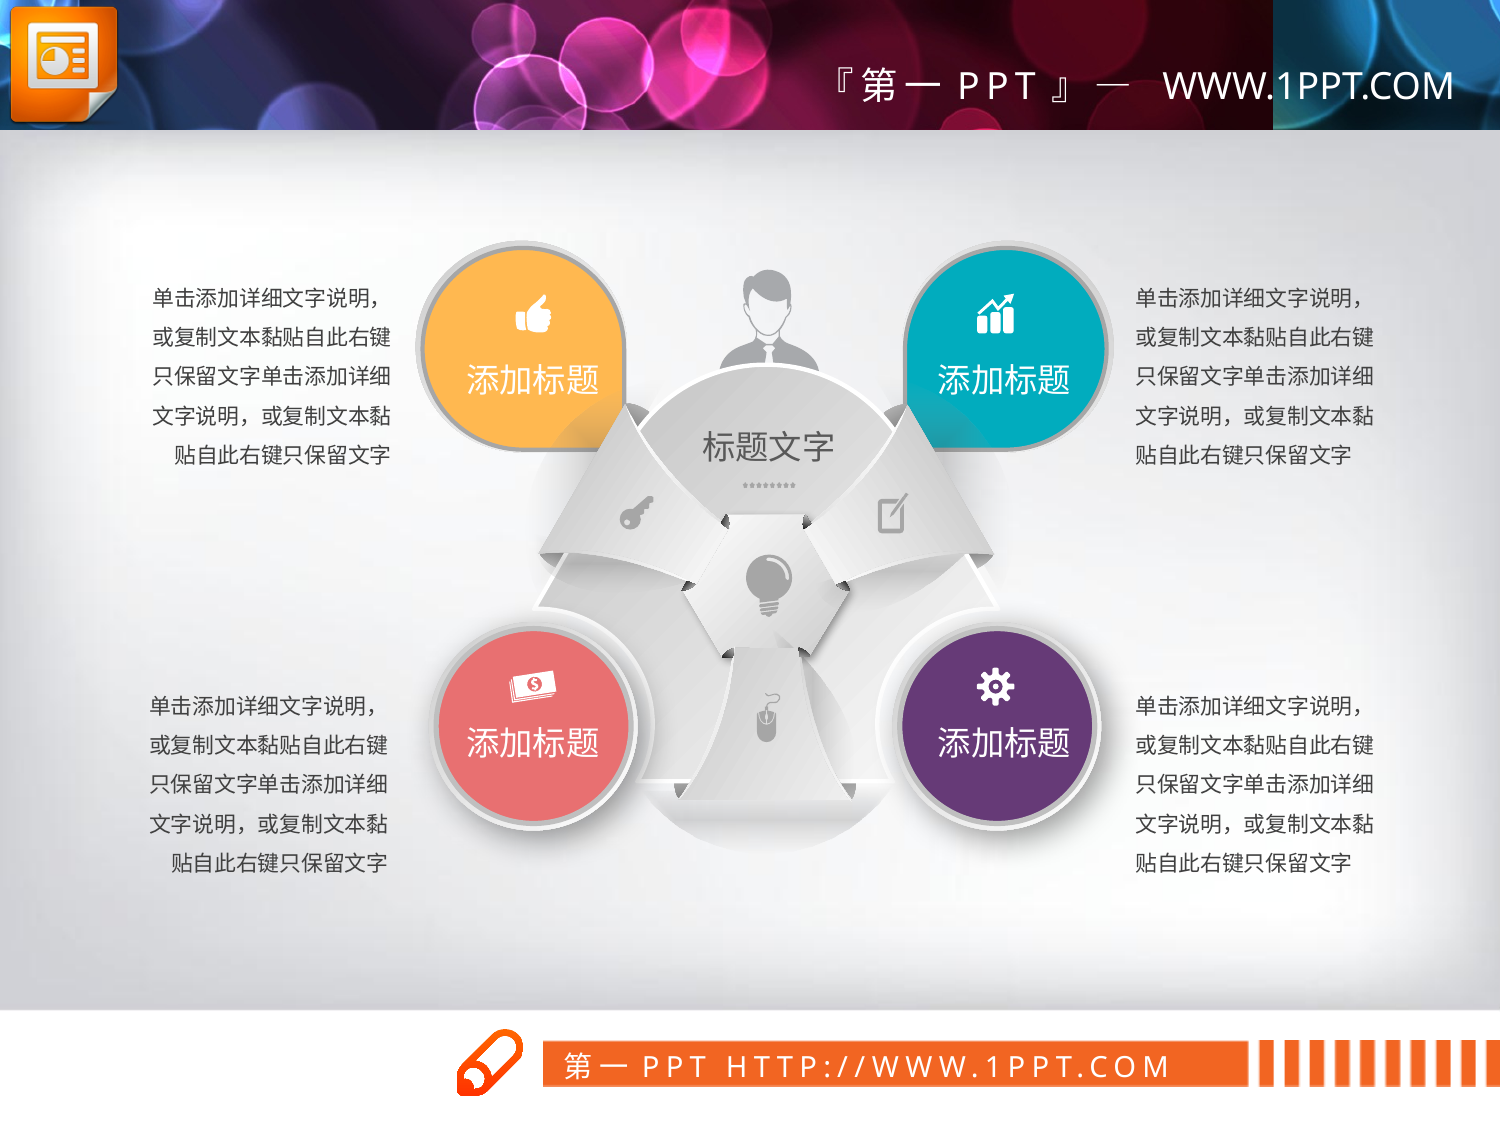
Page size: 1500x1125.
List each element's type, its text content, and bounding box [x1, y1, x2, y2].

picture [543, 1040, 1500, 1087]
picture [0, 0, 1500, 1012]
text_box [902, 240, 1114, 453]
text_box 单击添加详细文字说明，或复制文本黏贴自此右键只保留文字单击添加详细文字说明，或复制文本黏贴自此右键只保留文字 [127, 263, 407, 476]
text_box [415, 240, 628, 453]
text_box 单击添加详细文字说明，或复制文本黏贴自此右键只保留文字单击添加详细文字说明，或复制文本黏贴自此右键只保留文字 [123, 671, 404, 884]
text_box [428, 621, 638, 831]
text_box 单击添加详细文字说明，或复制文本黏贴自此右键只保留文字单击添加详细文字说明，或复制文本黏贴自此右键只保留文字 [1120, 263, 1401, 476]
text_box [892, 621, 1102, 831]
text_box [524, 264, 1014, 855]
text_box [742, 481, 796, 489]
text_box 单击添加详细文字说明，或复制文本黏贴自此右键只保留文字单击添加详细文字说明，或复制文本黏贴自此右键只保留文字 [1120, 671, 1401, 884]
